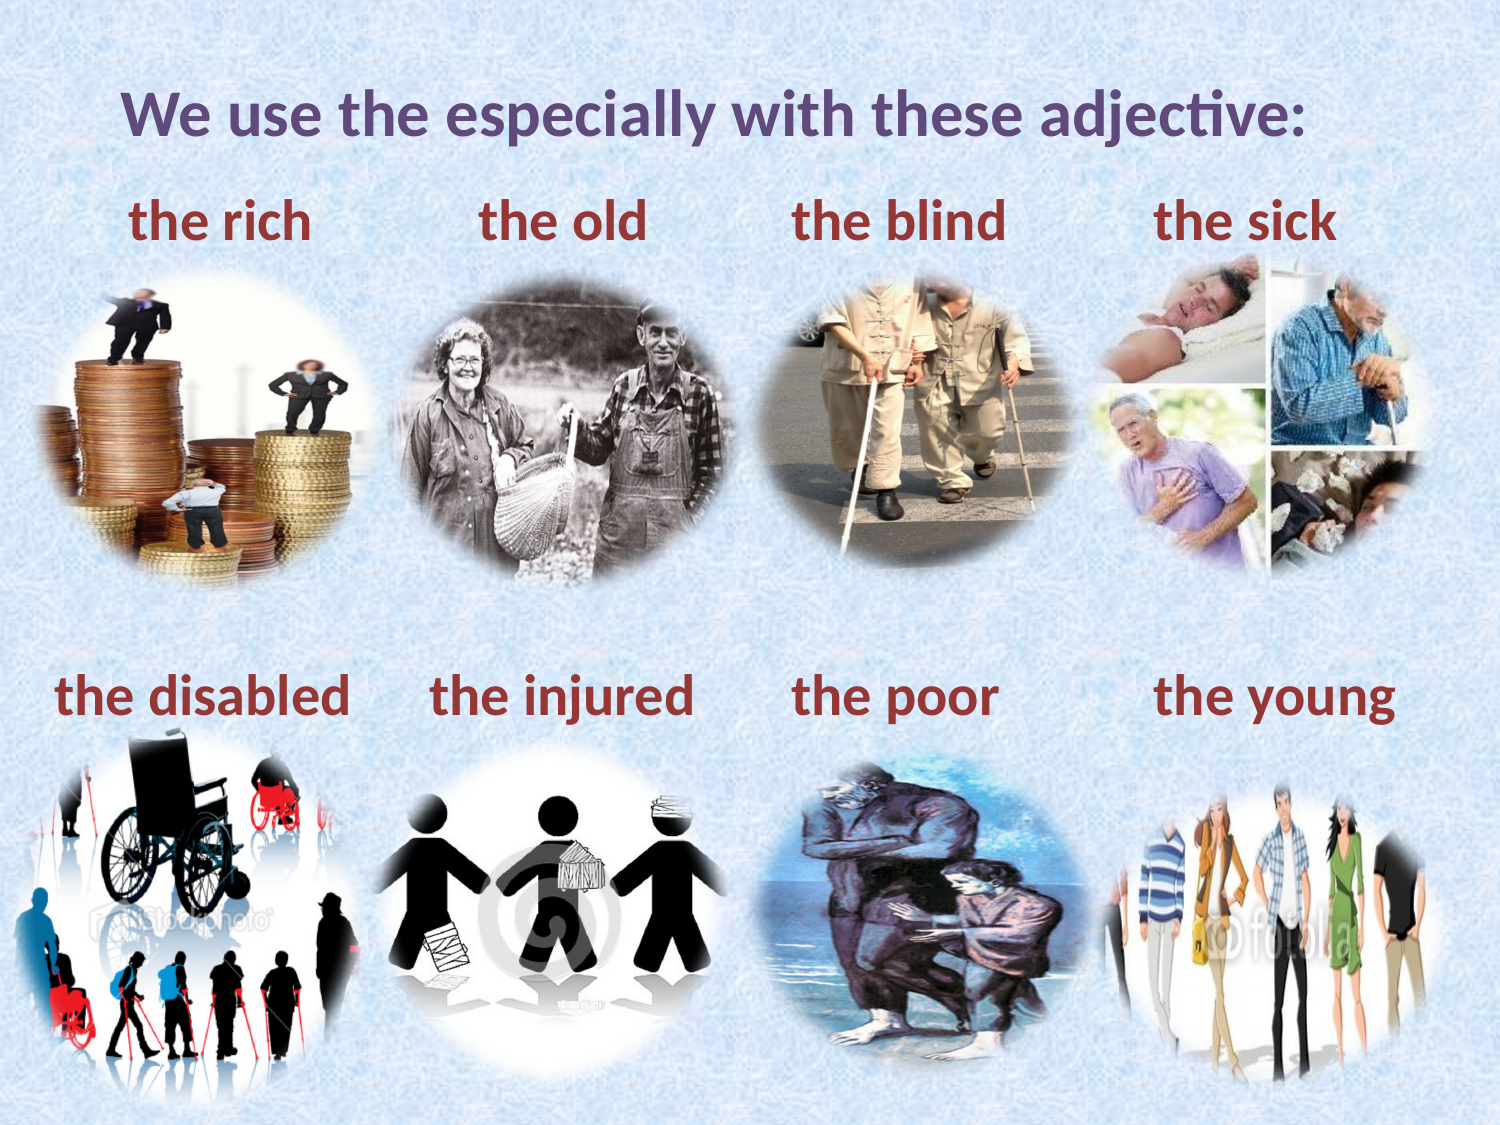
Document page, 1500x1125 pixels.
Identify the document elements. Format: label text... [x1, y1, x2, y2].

text_box the rich [113, 174, 329, 248]
text_box the old [463, 174, 665, 260]
text_box the young [1139, 650, 1412, 735]
text_box the poor [776, 650, 1015, 735]
text_box the blind [776, 174, 1023, 260]
picture [0, 0, 1500, 1125]
text_box the injured [414, 650, 711, 723]
text_box We use the especially with these adjective: [105, 62, 1325, 158]
text_box the sick [1138, 174, 1353, 235]
text_box the disabled [39, 650, 367, 710]
